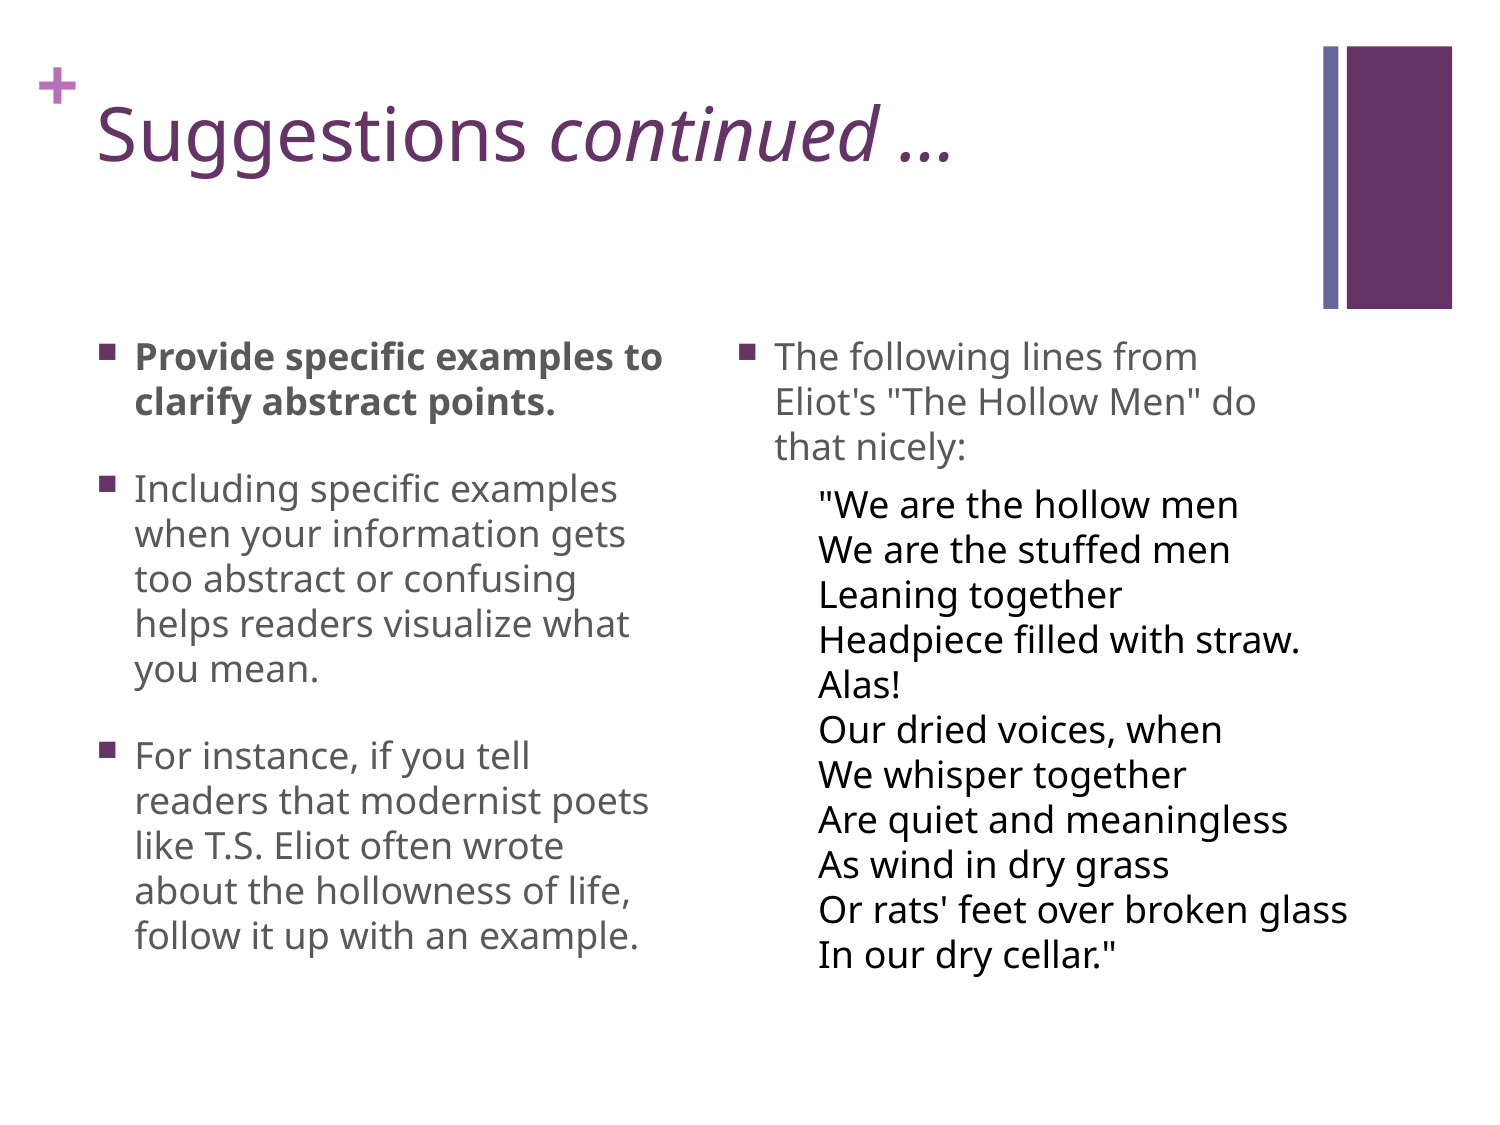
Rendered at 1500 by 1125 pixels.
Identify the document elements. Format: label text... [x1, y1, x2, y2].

list The following lines from Eliot's "The Hollow Men" do that nicely: [721, 325, 1322, 1005]
list Provide specific examples to clarify abstract points. Including specific examples when your information gets too abstract or confusing helps readers visualize what you mean. For instance, if you tell readers that modernist poets like T.S. Eliot often wrote about the hollowness of life, follow it up with an example. [81, 325, 682, 1005]
text_box "We are the hollow men We are the stuffed men Leaning together Headpiece filled with straw. Alas! Our dried voices, when We whisper together Are quiet and meaningless As wind in dry grass Or rats' feet over broken glass In our dry cellar." [803, 473, 1374, 1029]
title Suggestions continued … [81, 79, 1322, 263]
